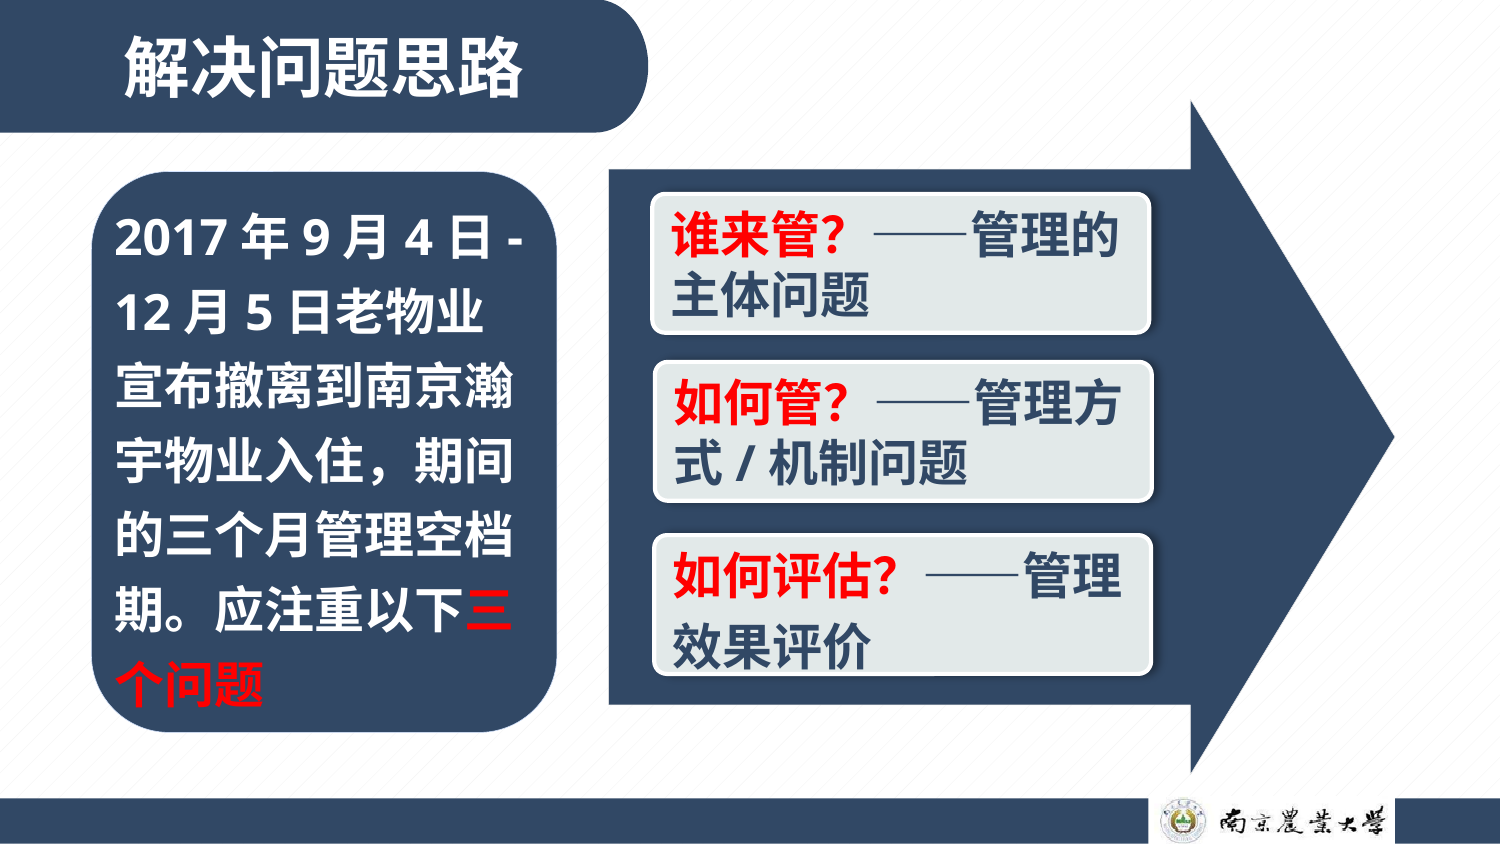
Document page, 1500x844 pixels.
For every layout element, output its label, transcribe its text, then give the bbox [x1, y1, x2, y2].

text_box [608, 99, 1396, 775]
text_box 2017年9月4日-12月5日老物业宣布撤离到南京瀚宇物业入住，期间的三个月管理空档期。应注重以下三个问题 [91, 171, 557, 733]
text_box 如何管？——管理方式/机制问题 [654, 361, 1152, 501]
text_box 解决问题思路 [0, 0, 649, 133]
text_box 谁来管？——管理的主体问题 [652, 193, 1150, 333]
text_box 如何评估？——管理效果评价 [654, 535, 1152, 674]
picture [1148, 796, 1395, 844]
